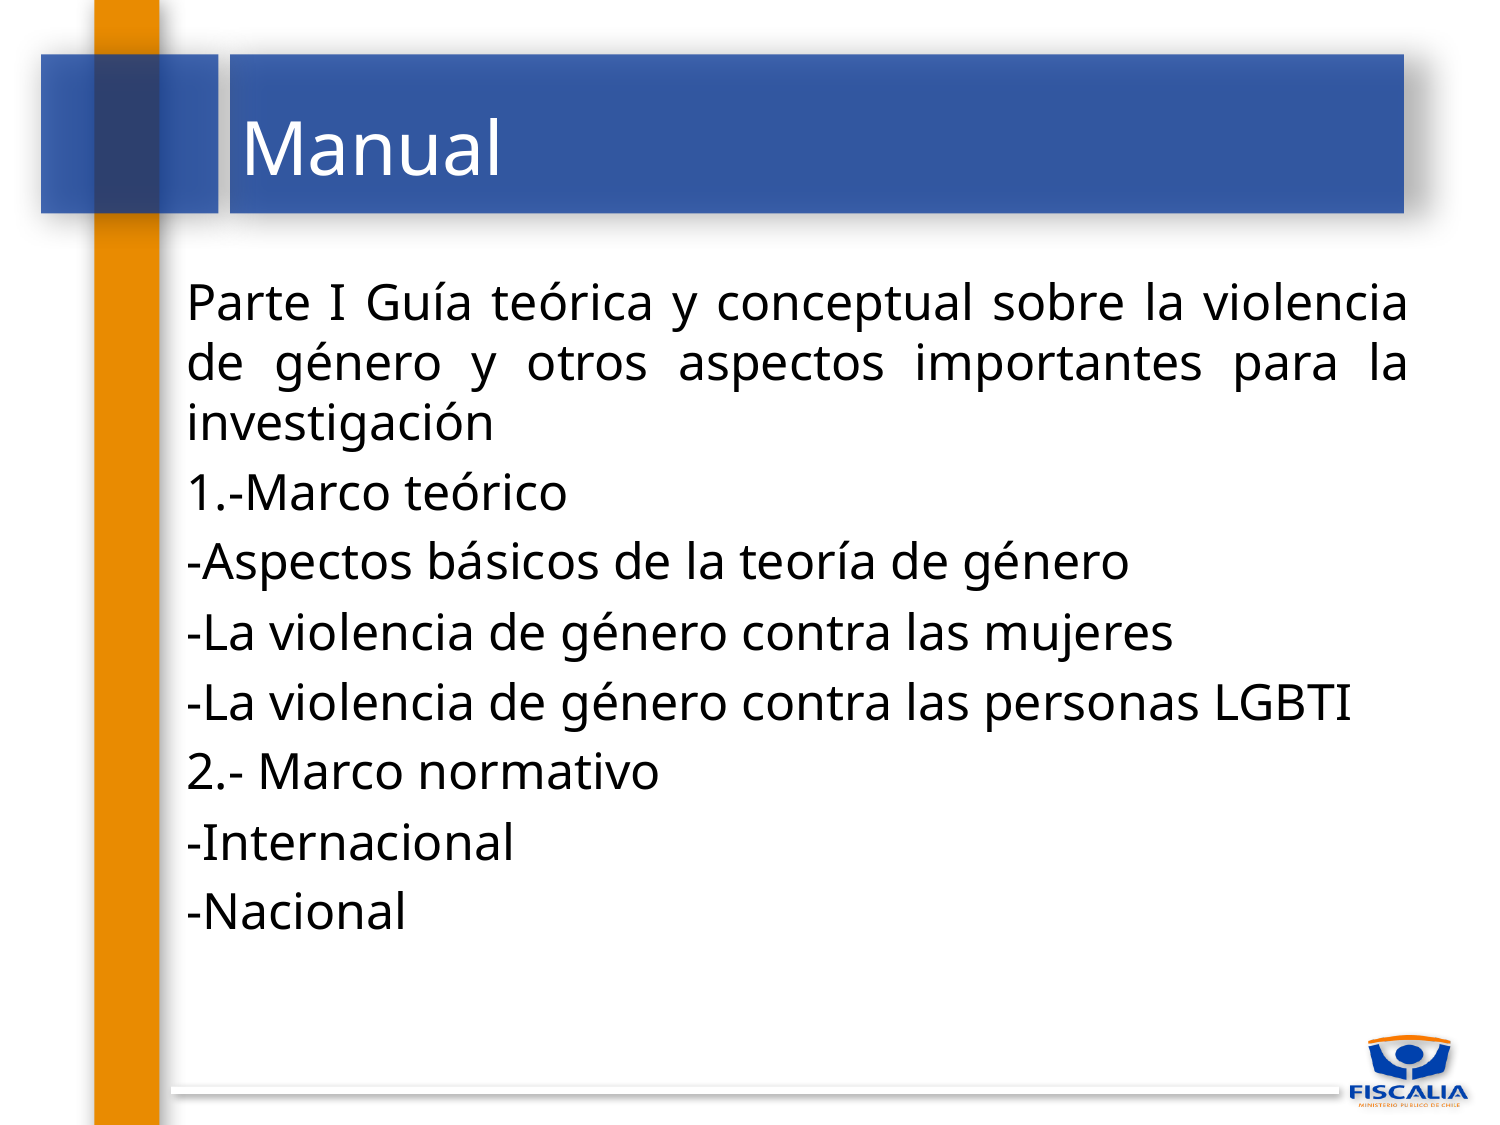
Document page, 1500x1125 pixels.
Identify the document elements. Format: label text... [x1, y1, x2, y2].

picture [1350, 1035, 1468, 1107]
title Manual [75, 45, 1425, 233]
list Parte I Guía teórica y conceptual sobre la violencia de género y otros aspectos importantes para la investigación 1.-Marco teórico -Aspectos básicos de la teoría de género -La violencia de género contra las mujeres -La violencia de género contra las personas LGBTI 2.- Marco normativo -Internacional -Nacional [171, 262, 1425, 1005]
